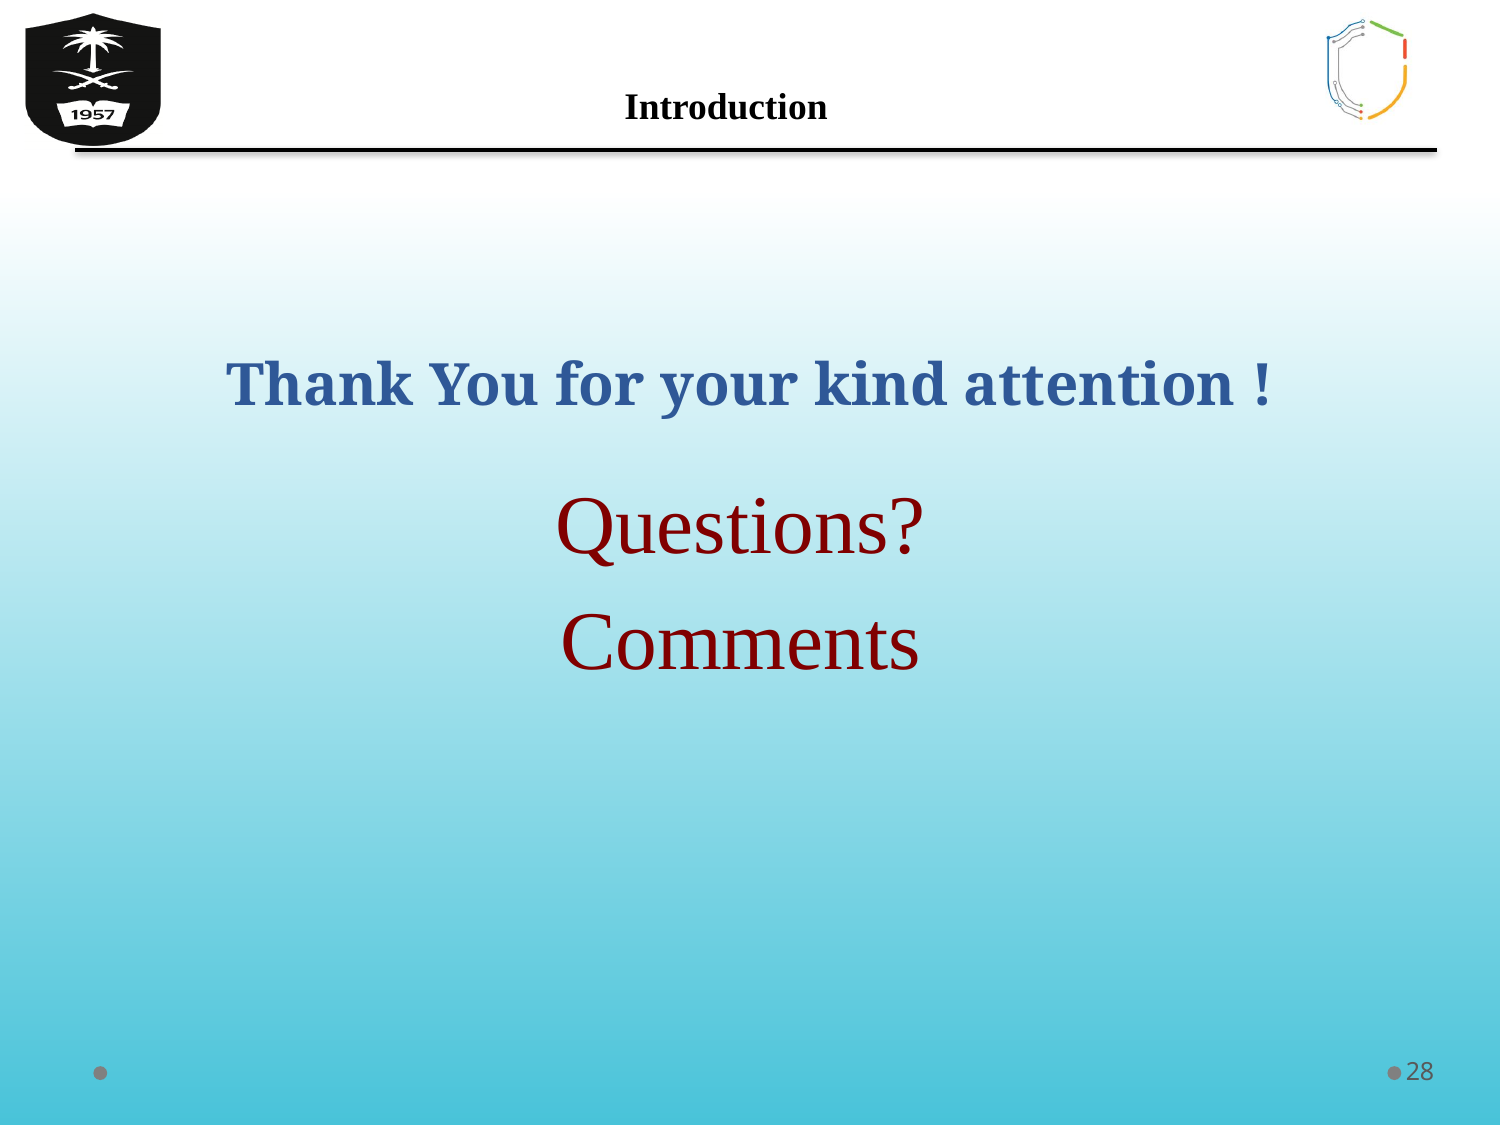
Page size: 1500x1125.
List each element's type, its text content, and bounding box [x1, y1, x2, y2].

picture [1308, 12, 1426, 137]
slide_number 28 [1401, 1042, 1494, 1103]
subtitle Questions? Comments [437, 462, 1044, 776]
text_box Introduction [609, 74, 852, 135]
title Thank You for your kind attention ! [112, 275, 1388, 425]
picture [24, 12, 163, 151]
